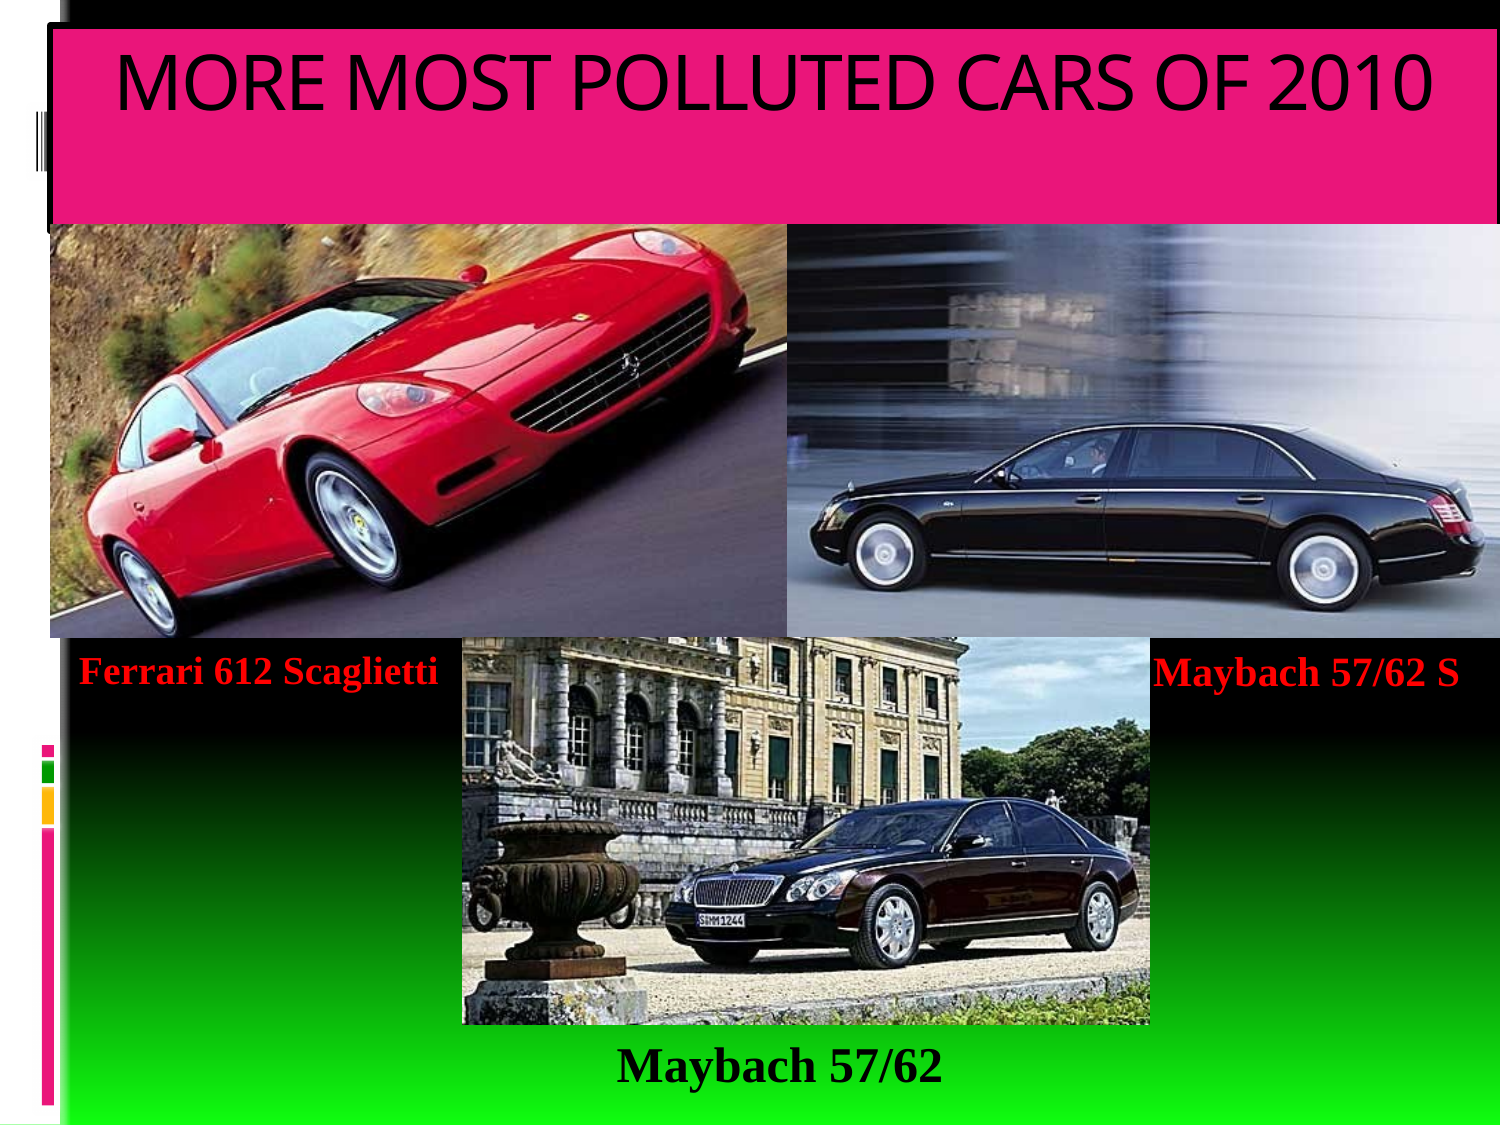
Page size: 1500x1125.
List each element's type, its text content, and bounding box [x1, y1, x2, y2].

picture [461, 636, 1151, 1026]
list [49, 224, 779, 638]
picture [787, 224, 1500, 638]
text_box Ferrari 612 Scaglietti [64, 648, 454, 700]
title MORE MOST POLLUTED CARS OF 2010 [47, 22, 1500, 216]
text_box Maybach 57/62 [601, 1035, 958, 1100]
text_box Maybach 57/62 S [1160, 648, 1476, 703]
